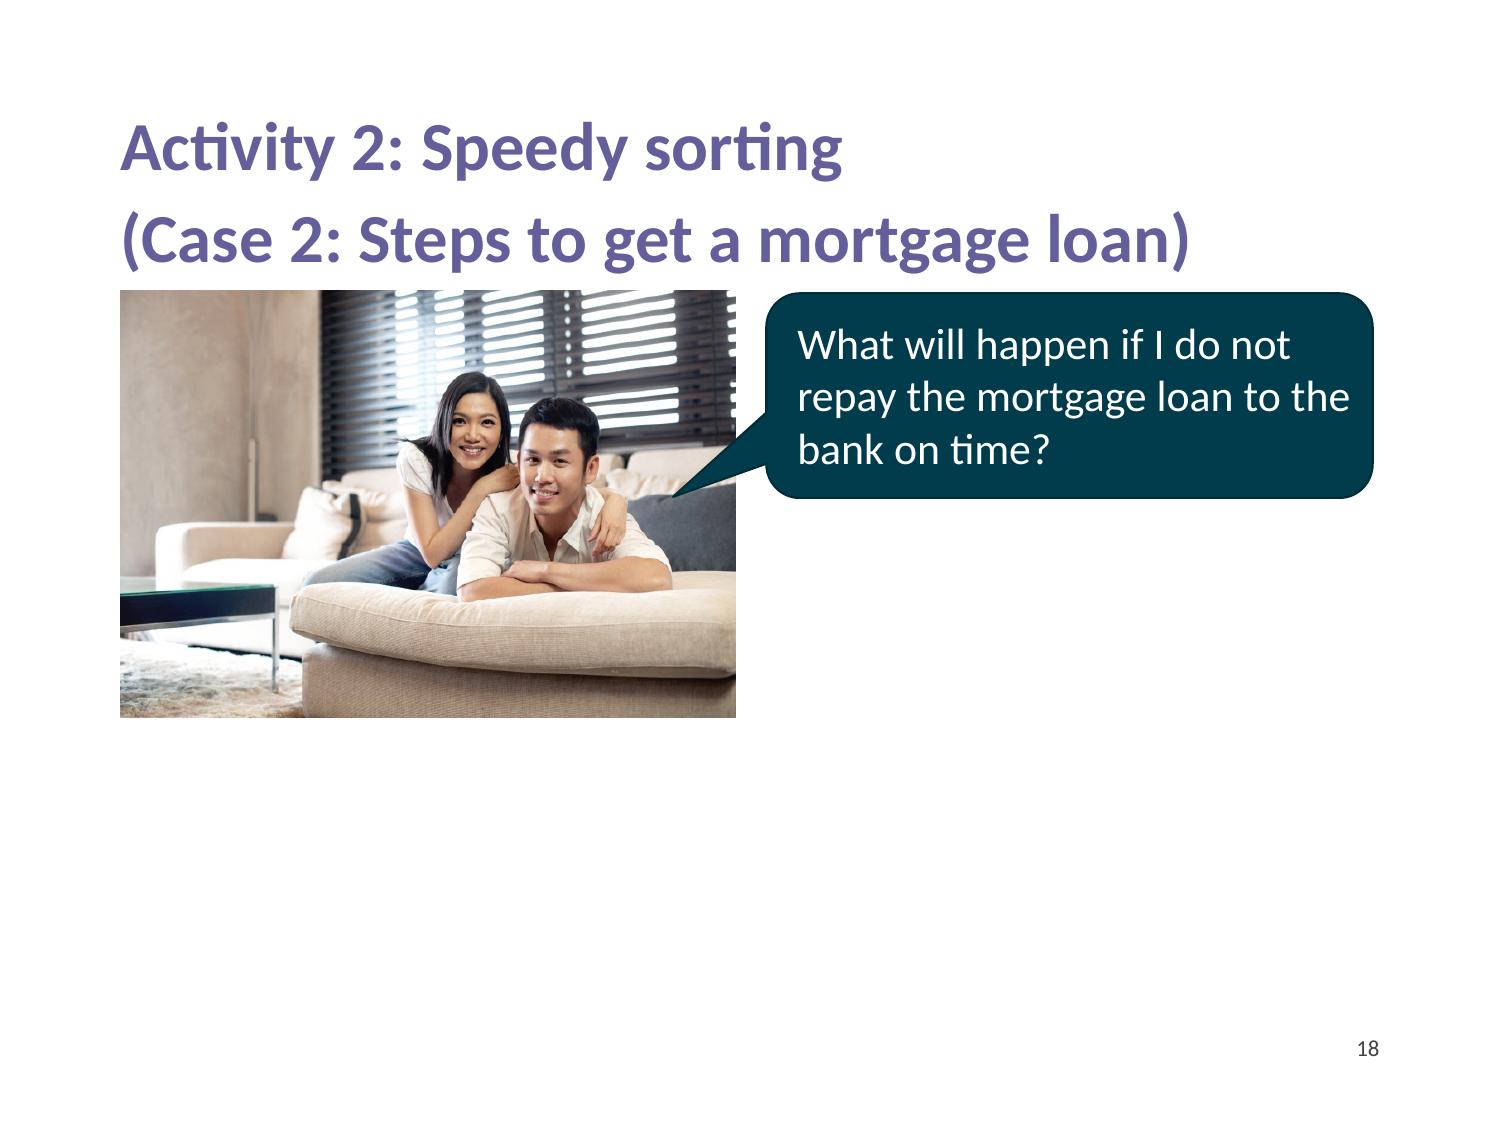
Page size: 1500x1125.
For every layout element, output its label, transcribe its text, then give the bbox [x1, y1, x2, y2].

slide_number 18 [1353, 1035, 1381, 1062]
list Activity 2: Speedy sorting (Case 2: Steps to get a mortgage loan) [119, 113, 1381, 294]
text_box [672, 256, 1378, 533]
picture [119, 289, 737, 718]
